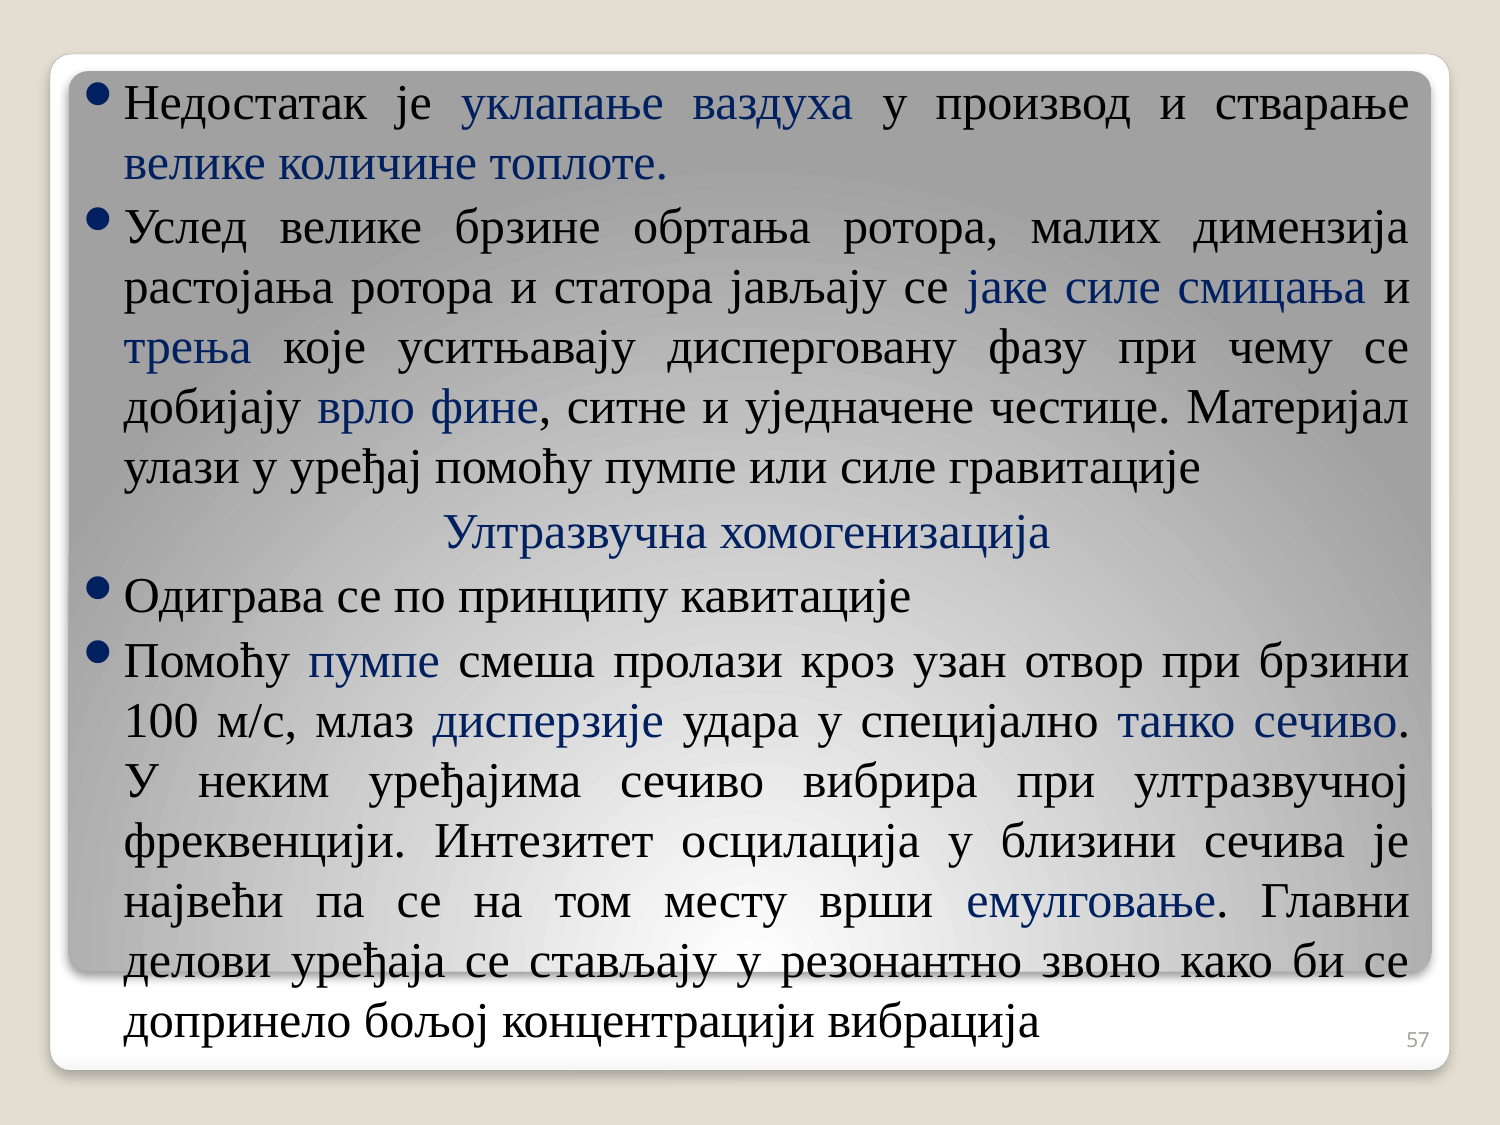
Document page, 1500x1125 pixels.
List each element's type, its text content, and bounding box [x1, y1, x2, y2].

list Недостатак је уклапање ваздуха у производ и стварање велике количине топлоте. Услед велике брзине обртања ротора, малих димензија растојања ротора и статора јављају се јаке силе смицања и трења које уситњавају дисперговану фазу при чему се добијају врло фине, ситне и уједначене честице. Материјал улази у уређај помоћу пумпе или силе гравитације Ултразвучна хомогенизација Одиграва се по принципу кавитације Помоћу пумпе смеша пролази кроз узан отвор при брзини 100 м/с, млаз дисперзије удара у специјално танко сечиво. У неким уређајима сечиво вибрира при ултразвучној фреквенцији. Интезитет осцилација у близини сечива је највећи па се на том месту врши емулговање. Главни делови уређаја се стављају у резонантно звоно како би се допринело бољој концентрацији вибрација [53, 54, 1425, 1071]
slide_number 57 [1369, 1002, 1445, 1063]
